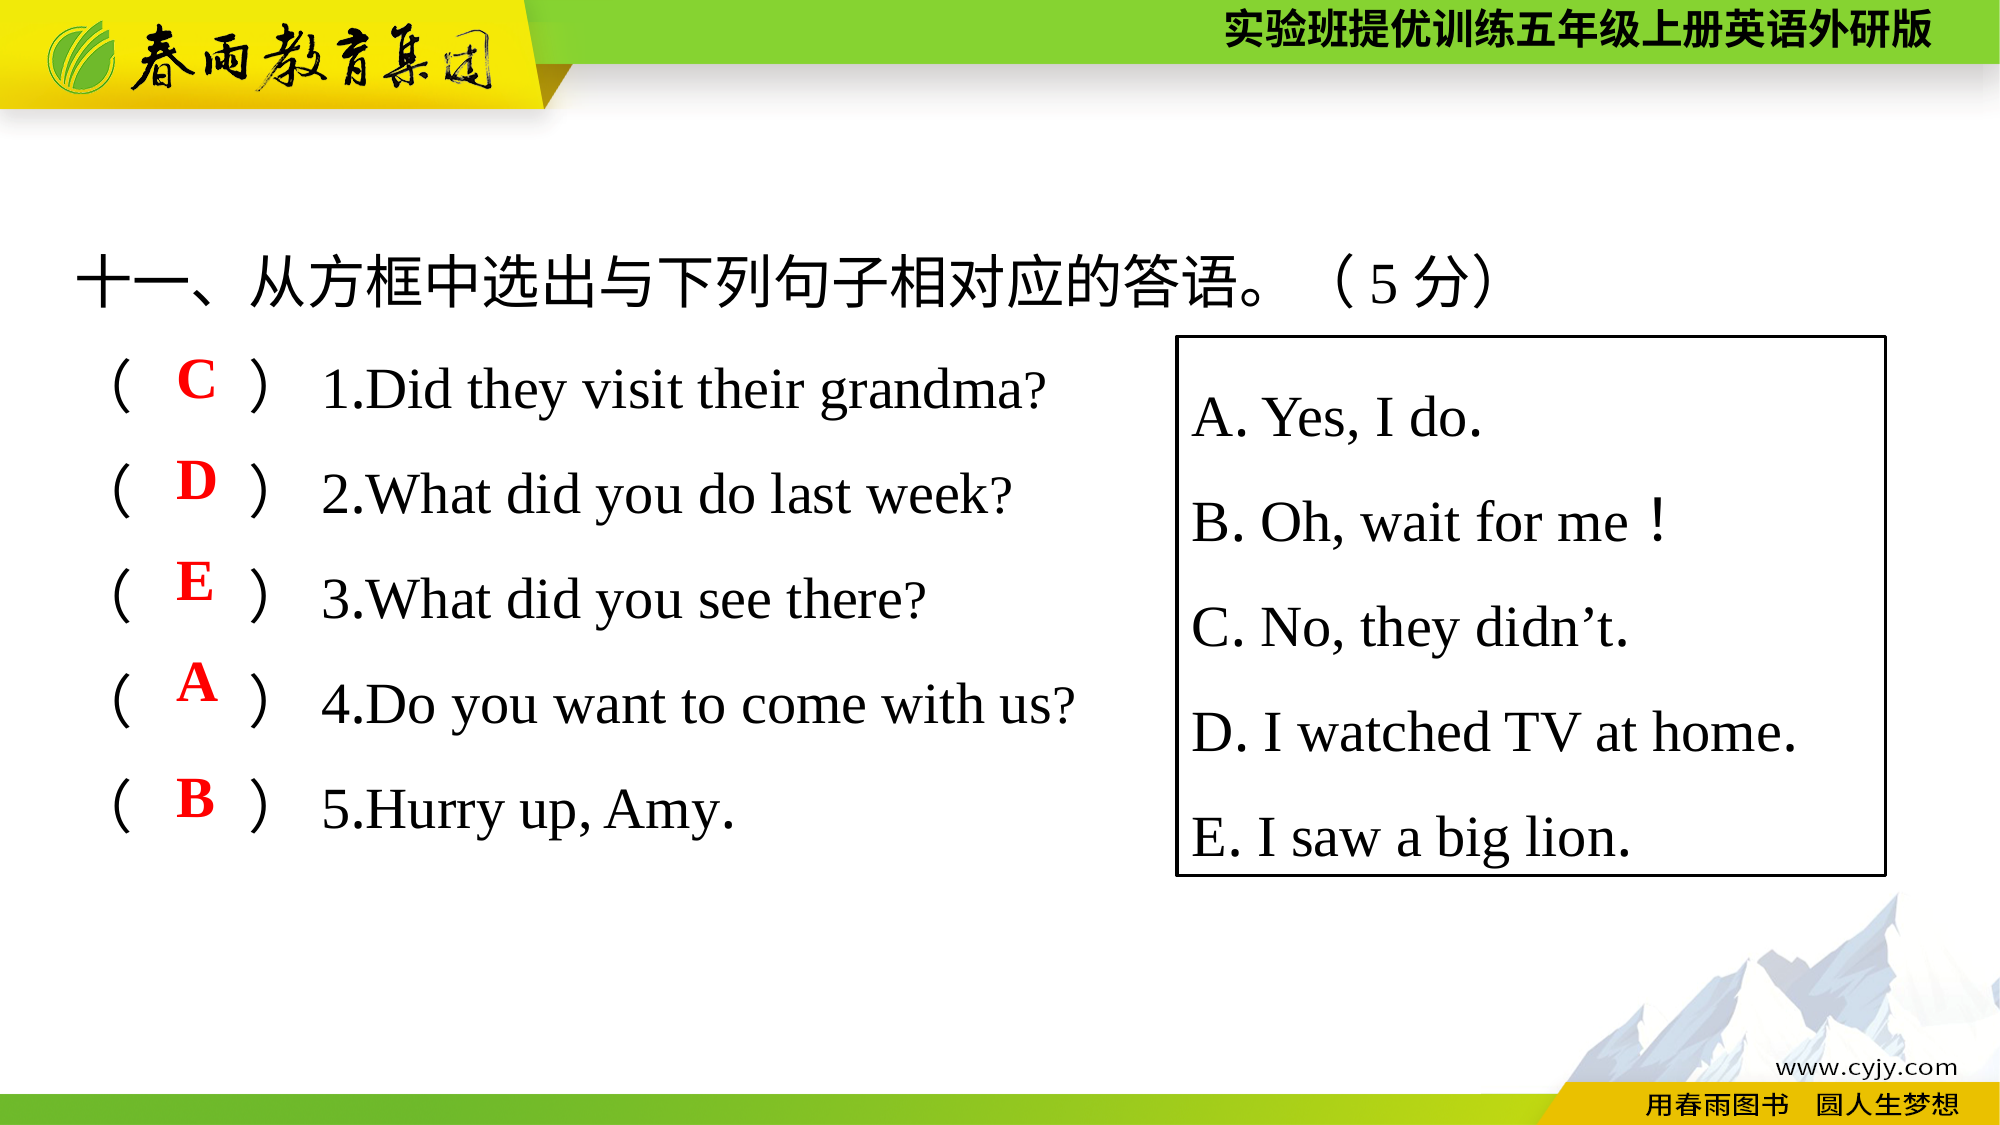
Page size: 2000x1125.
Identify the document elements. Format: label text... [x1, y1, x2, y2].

text_box A [161, 635, 234, 721]
text_box C [161, 332, 234, 418]
text_box E [161, 534, 231, 620]
list 十一、从方框中选出与下列句子相对应的答语。（5分） （ ）1.Did they visit their grandma? （ ）2.What did you do last week? （ ）3.What did you see there? （ ）4.Do you want to come with us? （ ）5.Hurry up, Amy. [59, 203, 1944, 841]
text_box B [161, 751, 231, 837]
text_box A. Yes, I do. B. Oh, wait for me！ C. No, they didn’t. D. I watched TV at home. E. I saw a big lion. [1177, 336, 1886, 876]
text_box D [161, 434, 234, 519]
picture [0, 0, 2000, 1125]
